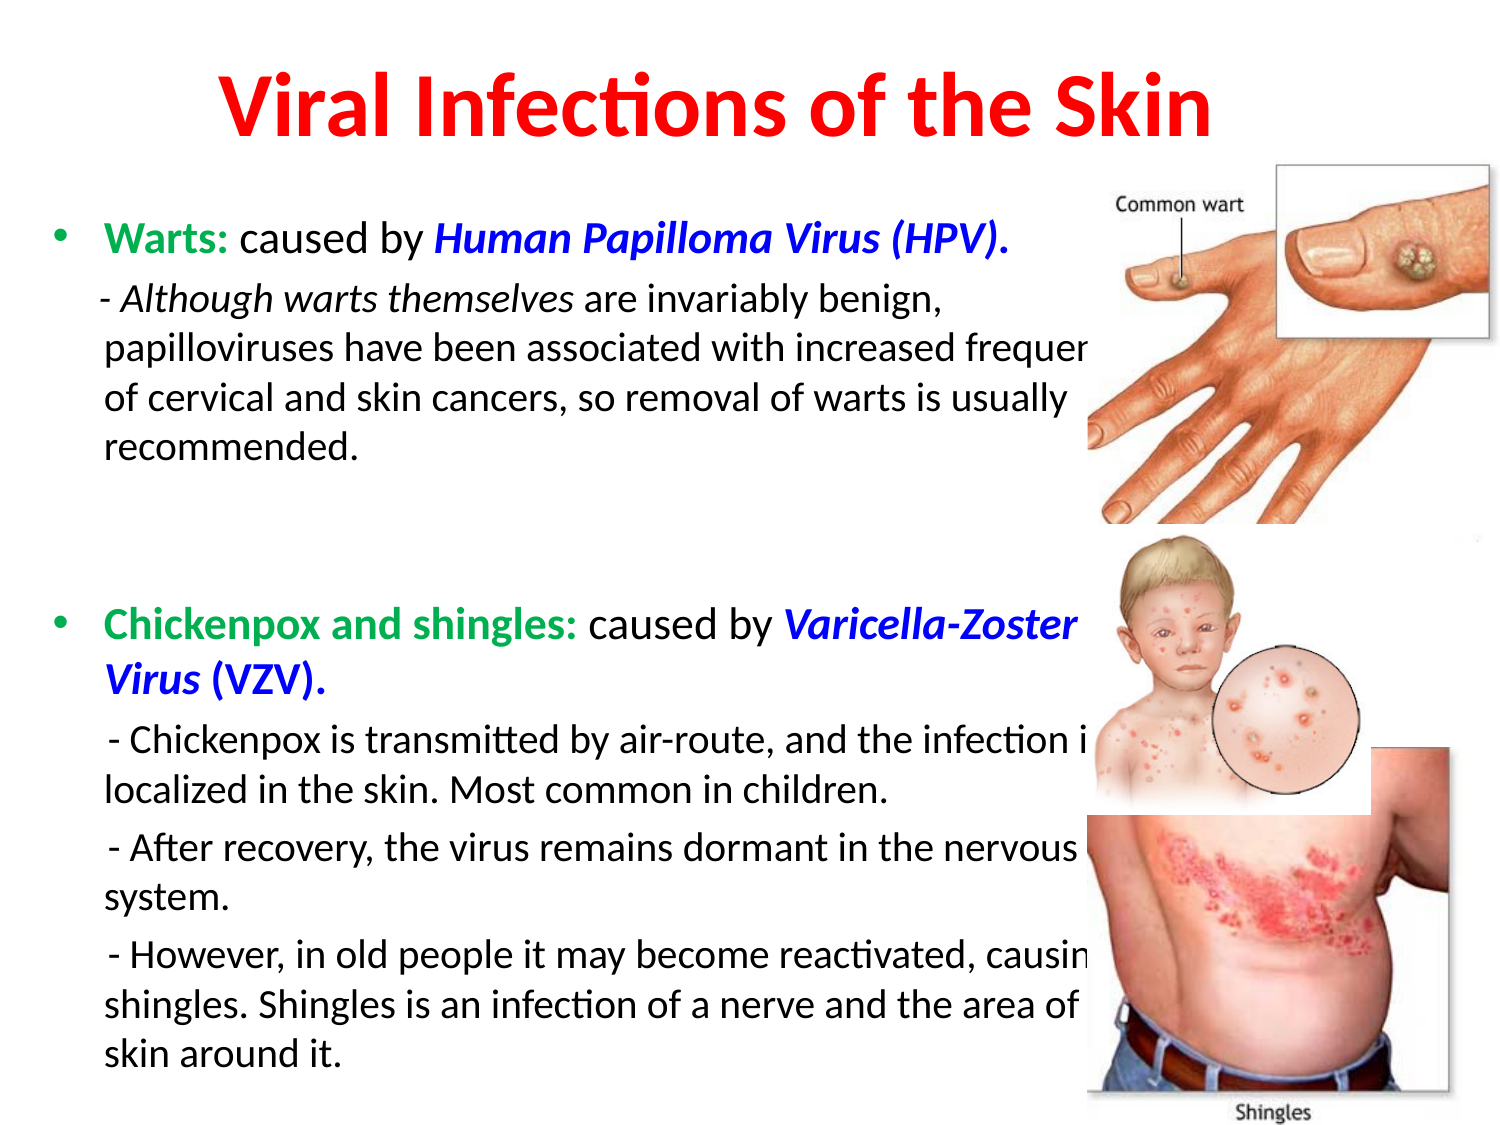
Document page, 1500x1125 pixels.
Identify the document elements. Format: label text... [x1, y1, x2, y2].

picture [1087, 149, 1500, 1125]
list Warts: caused by Human Papilloma Virus (HPV). - Although warts themselves are invariably benign, papilloviruses have been associated with increased frequency of cervical and skin cancers, so removal of warts is usually recommended. Chickenpox and shingles: caused by Varicella-Zoster Virus (VZV). - Chickenpox is transmitted by air-route, and the infection is localized in the skin. Most common in children. - After recovery, the virus remains dormant in the nervous system. - However, in old people it may become reactivated, causing shingles. Shingles is an infection of a nerve and the area of skin around it. [37, 200, 1082, 1088]
title Viral Infections of the Skin [62, 24, 1413, 175]
